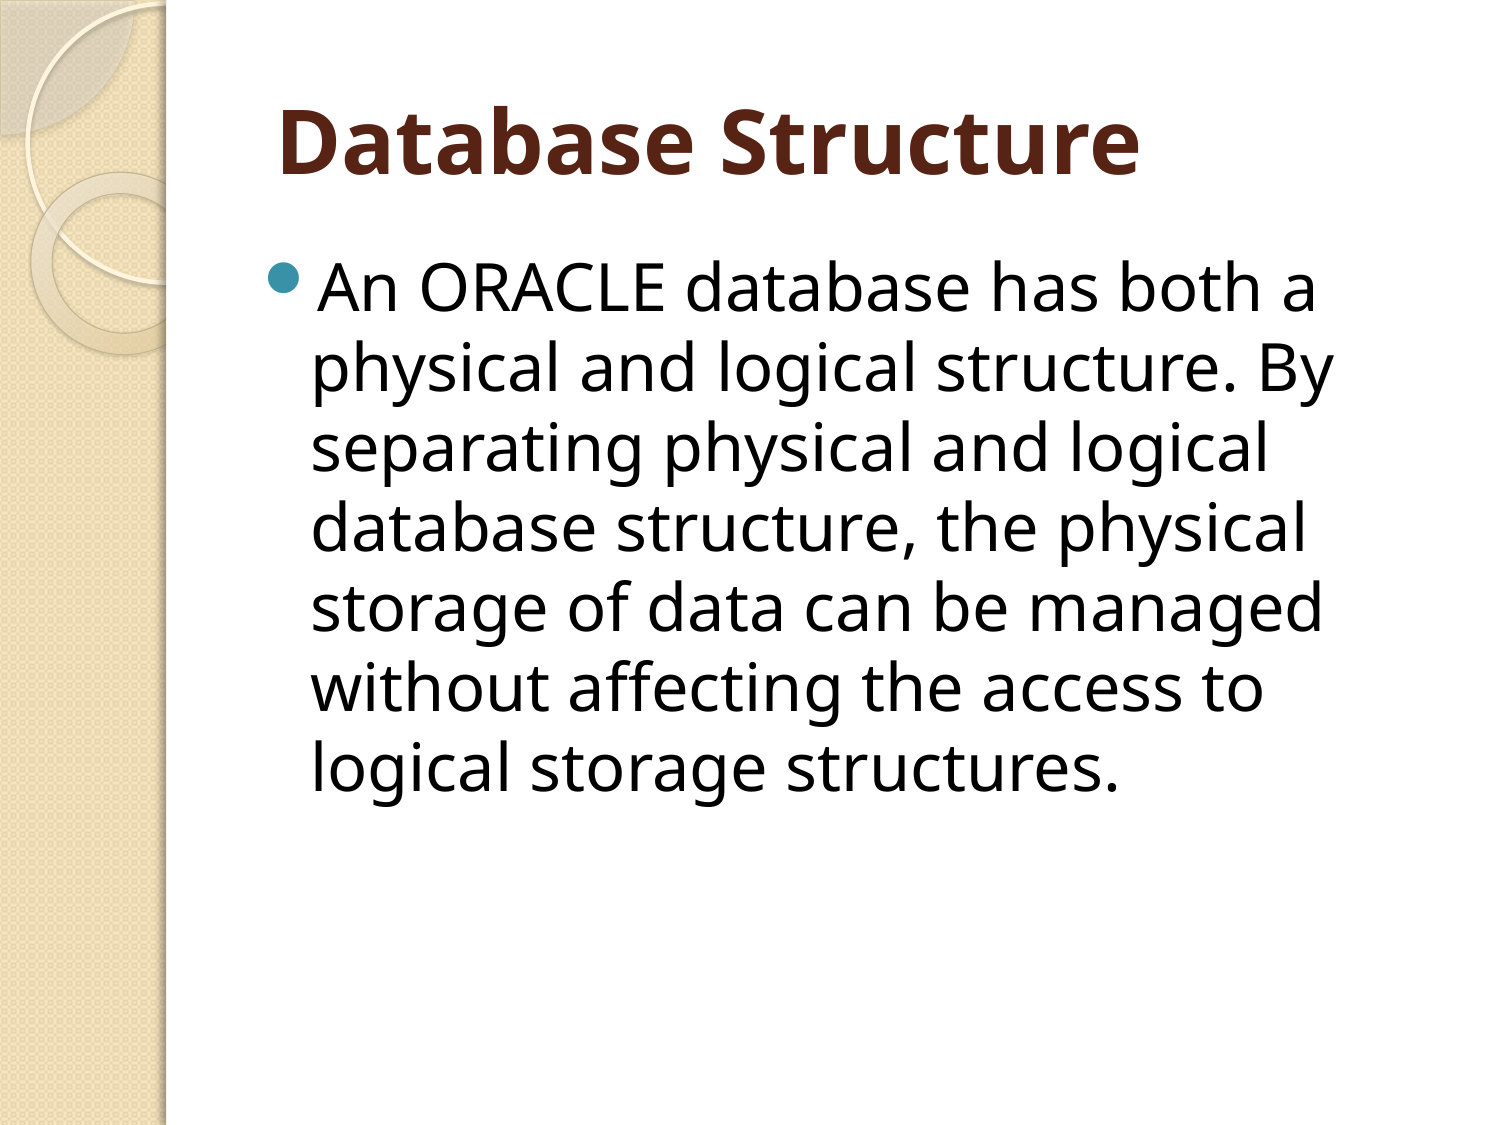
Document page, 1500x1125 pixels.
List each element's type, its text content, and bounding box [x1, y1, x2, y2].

title Database Structure [235, 45, 1466, 233]
list An ORACLE database has both a physical and logical structure. By separating physical and logical database structure, the physical storage of data can be managed without affecting the access to logical storage structures. [235, 237, 1466, 1025]
